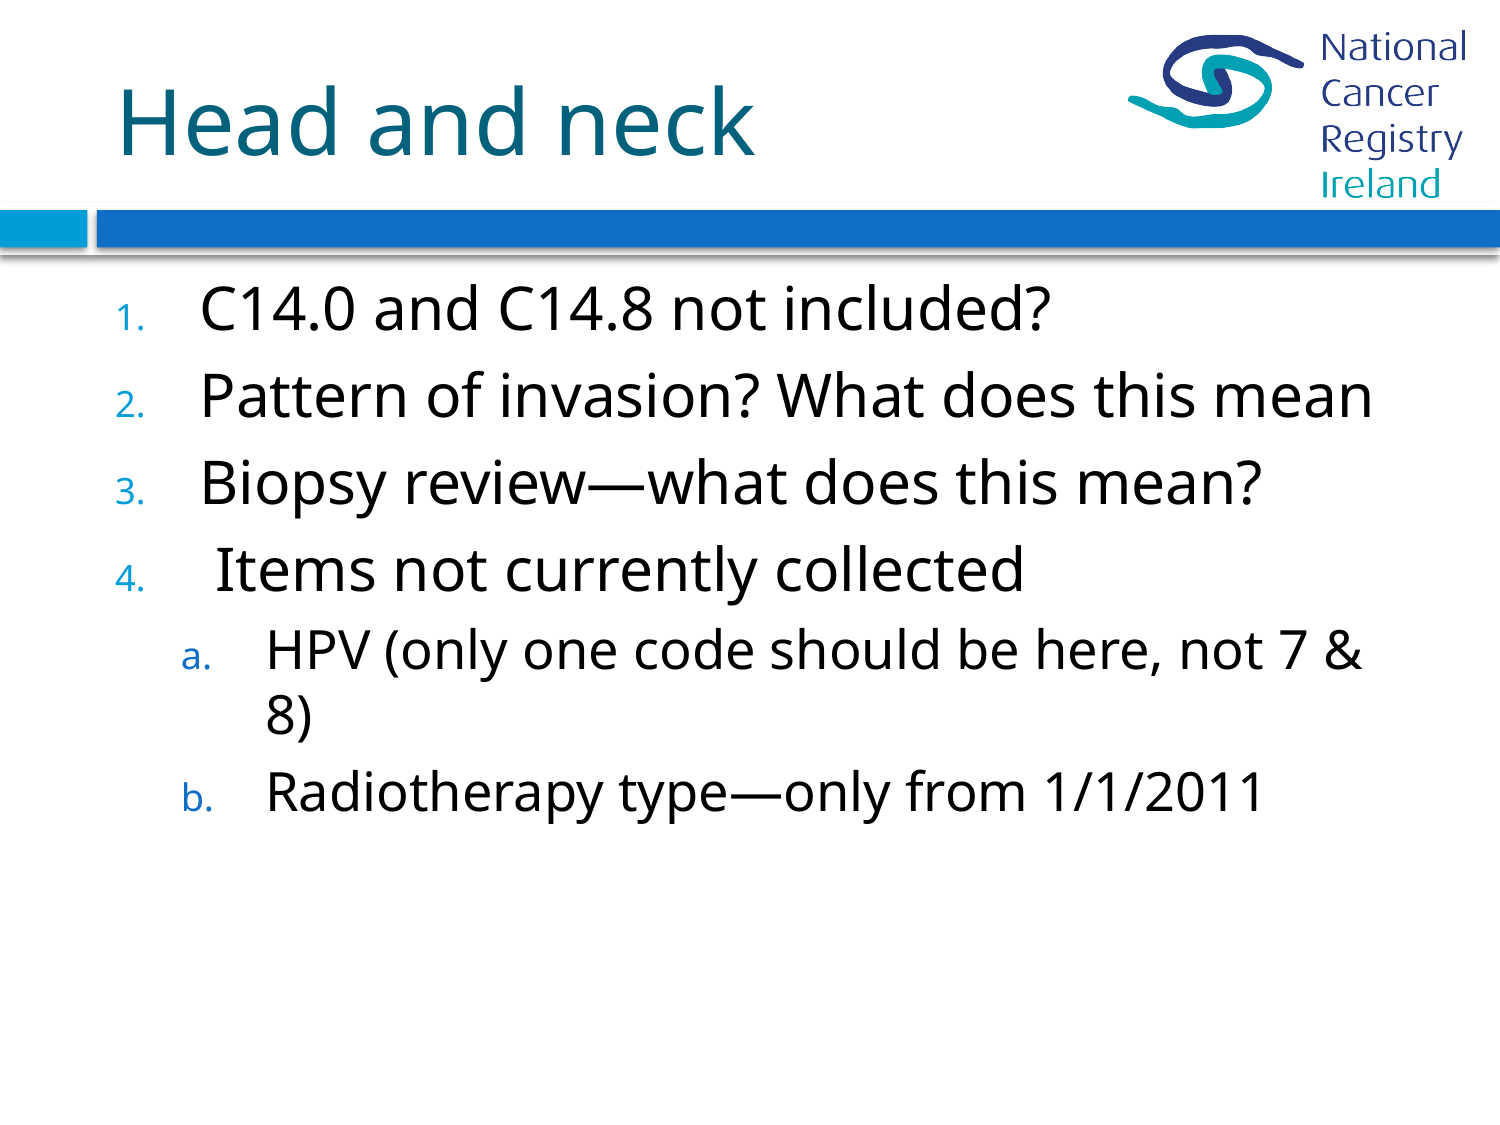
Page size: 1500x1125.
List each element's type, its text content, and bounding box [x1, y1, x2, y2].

list C14.0 and C14.8 not included? Pattern of invasion? What does this mean Biopsy review—what does this mean? Items not currently collected HPV (only one code should be here, not 7 & 8) Radiotherapy type—only from 1/1/2011 [100, 262, 1438, 1000]
picture [1127, 30, 1465, 199]
title Head and neck [100, 37, 1122, 200]
